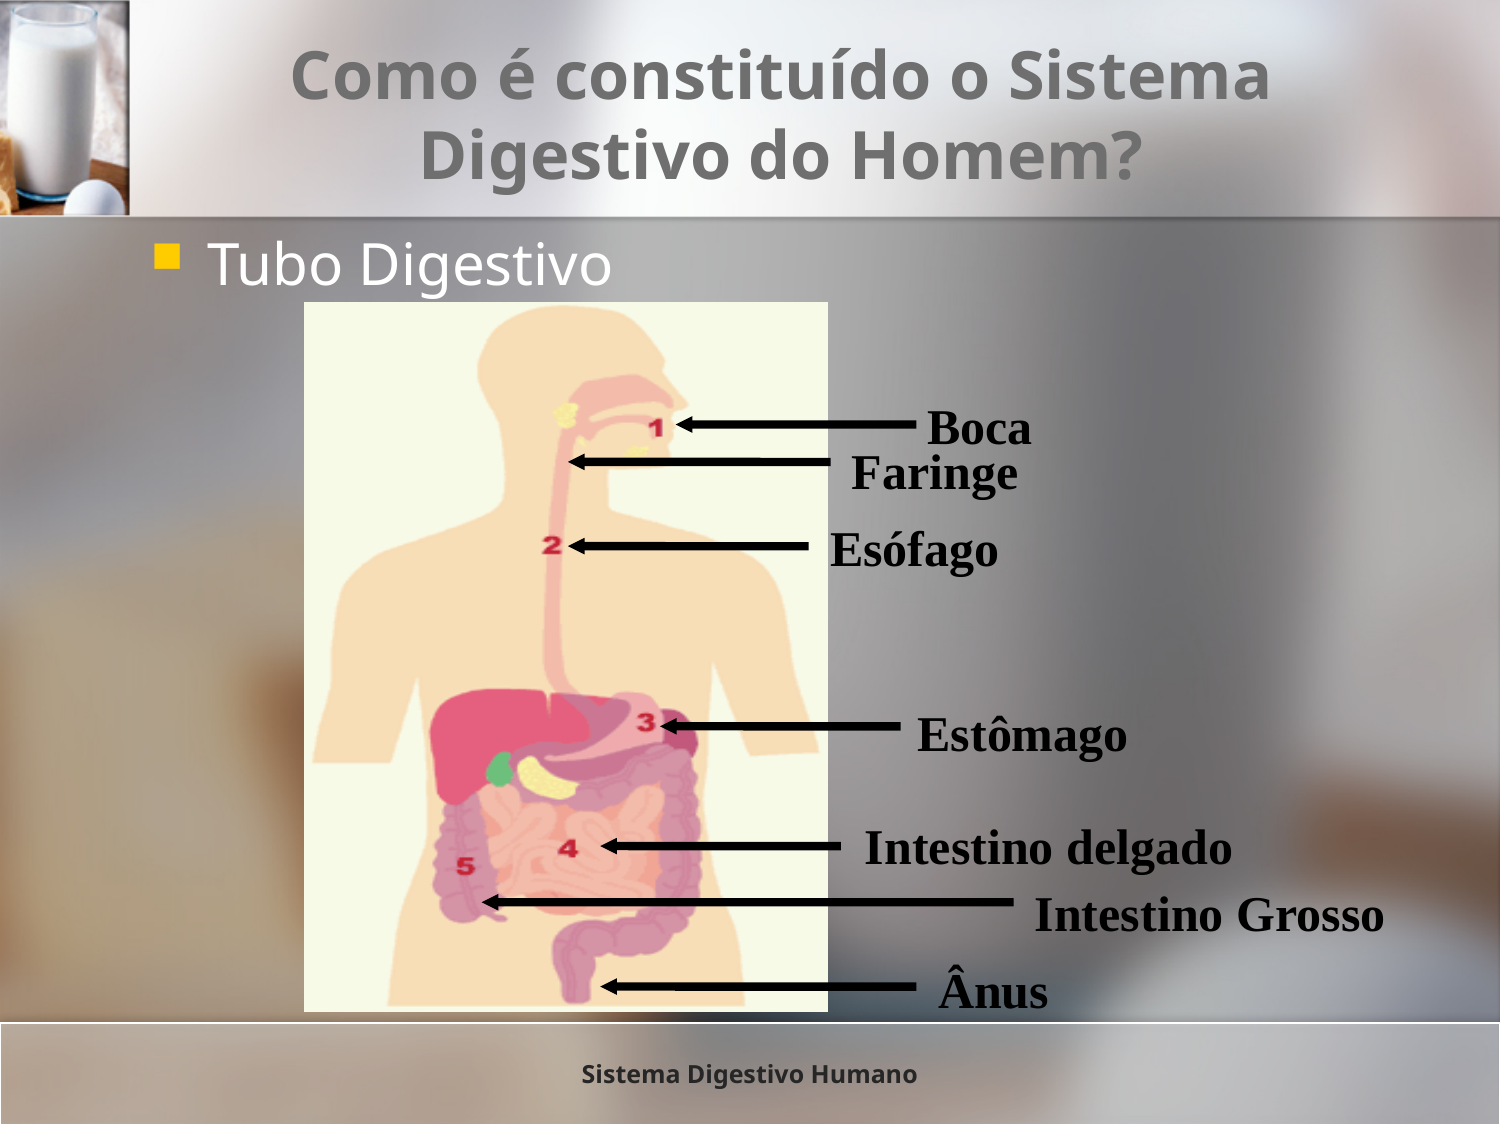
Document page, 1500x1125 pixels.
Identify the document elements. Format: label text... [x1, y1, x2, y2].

title Como é constituído o Sistema Digestivo do Homem? [150, 24, 1413, 200]
footer Sistema Digestivo Humano [512, 1051, 988, 1125]
list Tubo Digestivo [135, 219, 1436, 992]
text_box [303, 302, 1500, 1012]
picture [0, 0, 1500, 1022]
